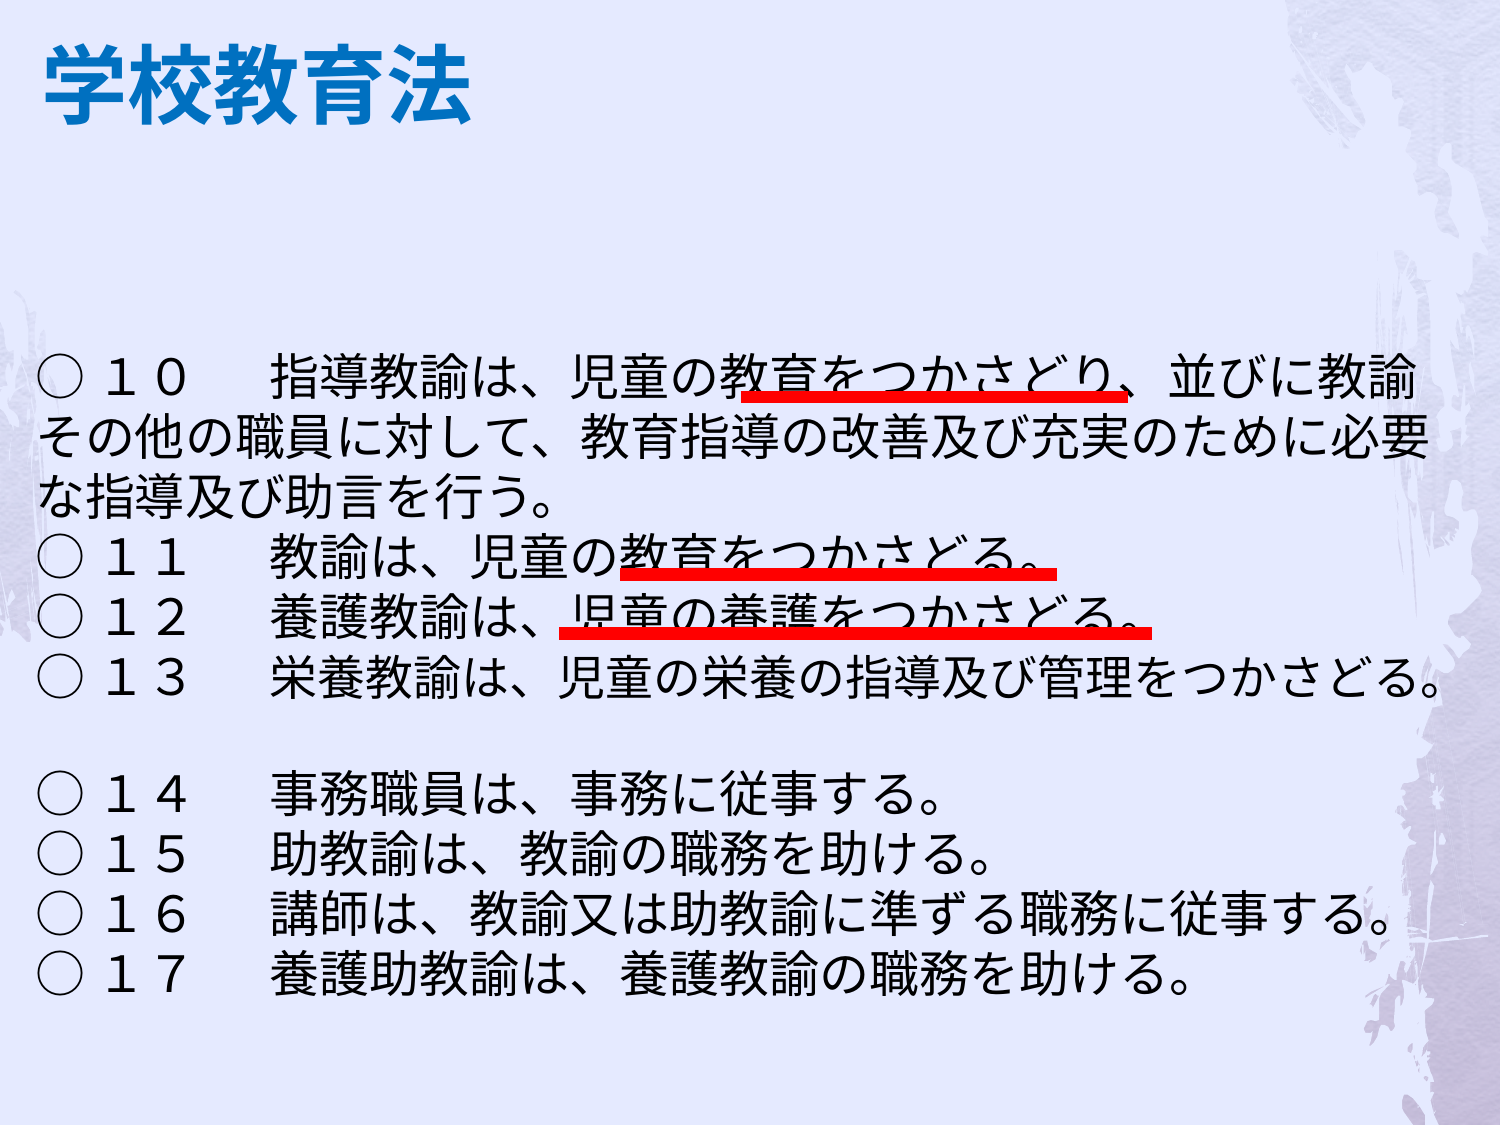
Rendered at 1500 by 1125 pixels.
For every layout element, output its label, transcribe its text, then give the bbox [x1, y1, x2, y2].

text_box 学校教育法 [41, 30, 1392, 135]
table_cell 職員が職務を十分に果たすことができない場合に公務能率を維持することを目的としてなされる任命権者による分限処分 [610, 565, 1067, 585]
table_cell 職員が職務を十分に果たすことができない場合に公務能率を維持することを目的としてなされる任命権者による分限処分 [732, 389, 1138, 408]
table_cell 職員が職務を十分に果たすことができない場合に公務能率を維持することを目的としてなされる任命権者による分限処分 [550, 624, 1161, 644]
text_box ○１０ 指導教諭は、児童の教育をつかさどり、並びに教諭その他の職員に対して、教育指導の改善及び充実のために必要な指導及び助言を行う。 ○１１ 教諭は、児童の教育をつかさどる。 ○１２ 養護教諭は、児童の養護をつかさどる。 ○１３ 栄養教諭は、児童の栄養の指導及び管理をつかさどる。 ○１４ 事務職員は、事務に従事する。 ○１５ 助教諭は、教諭の職務を助ける。 ○１６ 講師は、教諭又は助教諭に準ずる職務に従事する。 ○１７ 養護助教諭は、養護教諭の職務を助ける。 [20, 338, 1462, 1011]
